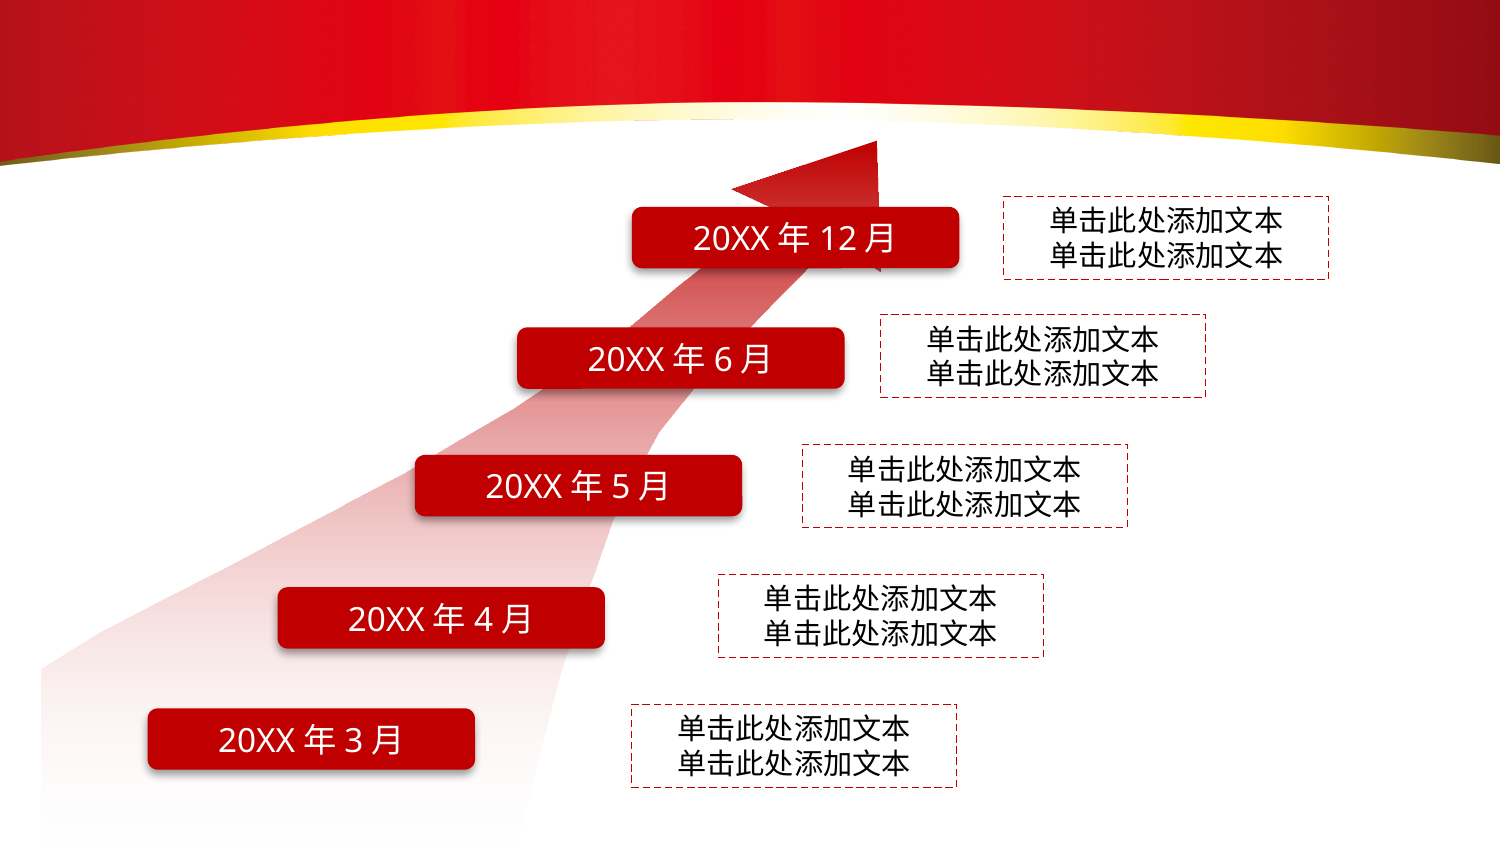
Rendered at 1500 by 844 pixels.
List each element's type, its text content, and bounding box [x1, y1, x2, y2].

text_box 单击此处添加文本 单击此处添加文本 [1003, 196, 1329, 280]
text_box 单击此处添加文本 单击此处添加文本 [631, 704, 957, 788]
text_box 20XX年5月 [414, 454, 743, 517]
text_box 单击此处添加文本 单击此处添加文本 [718, 574, 1044, 658]
text_box 单击此处添加文本 单击此处添加文本 [802, 444, 1128, 528]
text_box [436, 401, 685, 454]
picture [0, 0, 1500, 166]
text_box 20XX年6月 [517, 327, 845, 389]
text_box [730, 140, 879, 206]
text_box [629, 280, 797, 327]
text_box 20XX年4月 [277, 587, 605, 649]
text_box 20XX年12月 [631, 206, 960, 269]
text_box [41, 471, 610, 844]
text_box 单击此处添加文本 单击此处添加文本 [880, 314, 1206, 398]
text_box 20XX年3月 [147, 708, 476, 770]
